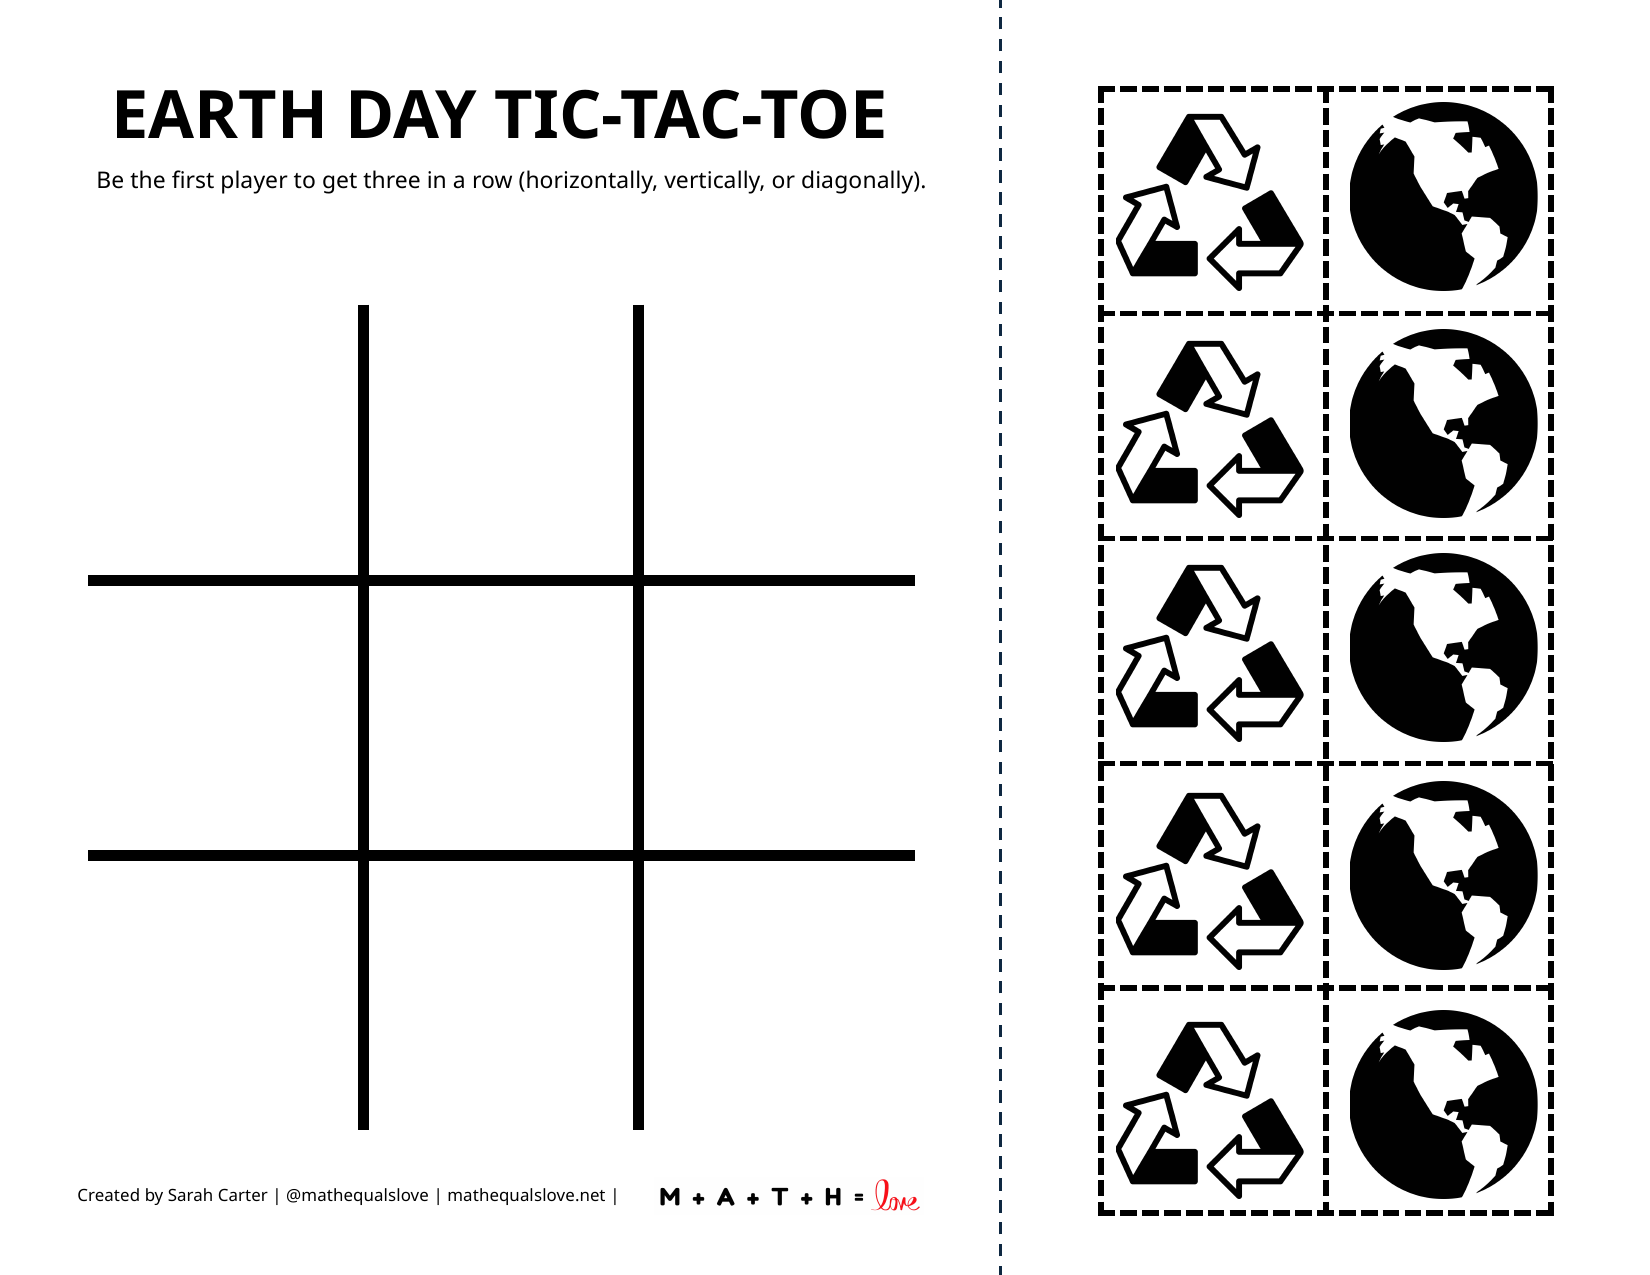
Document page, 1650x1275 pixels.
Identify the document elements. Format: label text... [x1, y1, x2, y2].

picture [1349, 101, 1539, 291]
picture [654, 1177, 924, 1215]
picture [1115, 1009, 1304, 1199]
picture [1115, 101, 1304, 291]
picture [1349, 781, 1539, 971]
picture [1349, 329, 1539, 519]
picture [1115, 781, 1304, 971]
list EARTH DAY TIC-TAC-TOE [0, 65, 1001, 177]
picture [1115, 329, 1304, 519]
picture [1349, 553, 1539, 743]
picture [1115, 553, 1304, 743]
picture [1349, 1009, 1539, 1199]
text_box Be the first player to get three in a row (horizontally, vertically, or diagonally). [81, 158, 966, 201]
